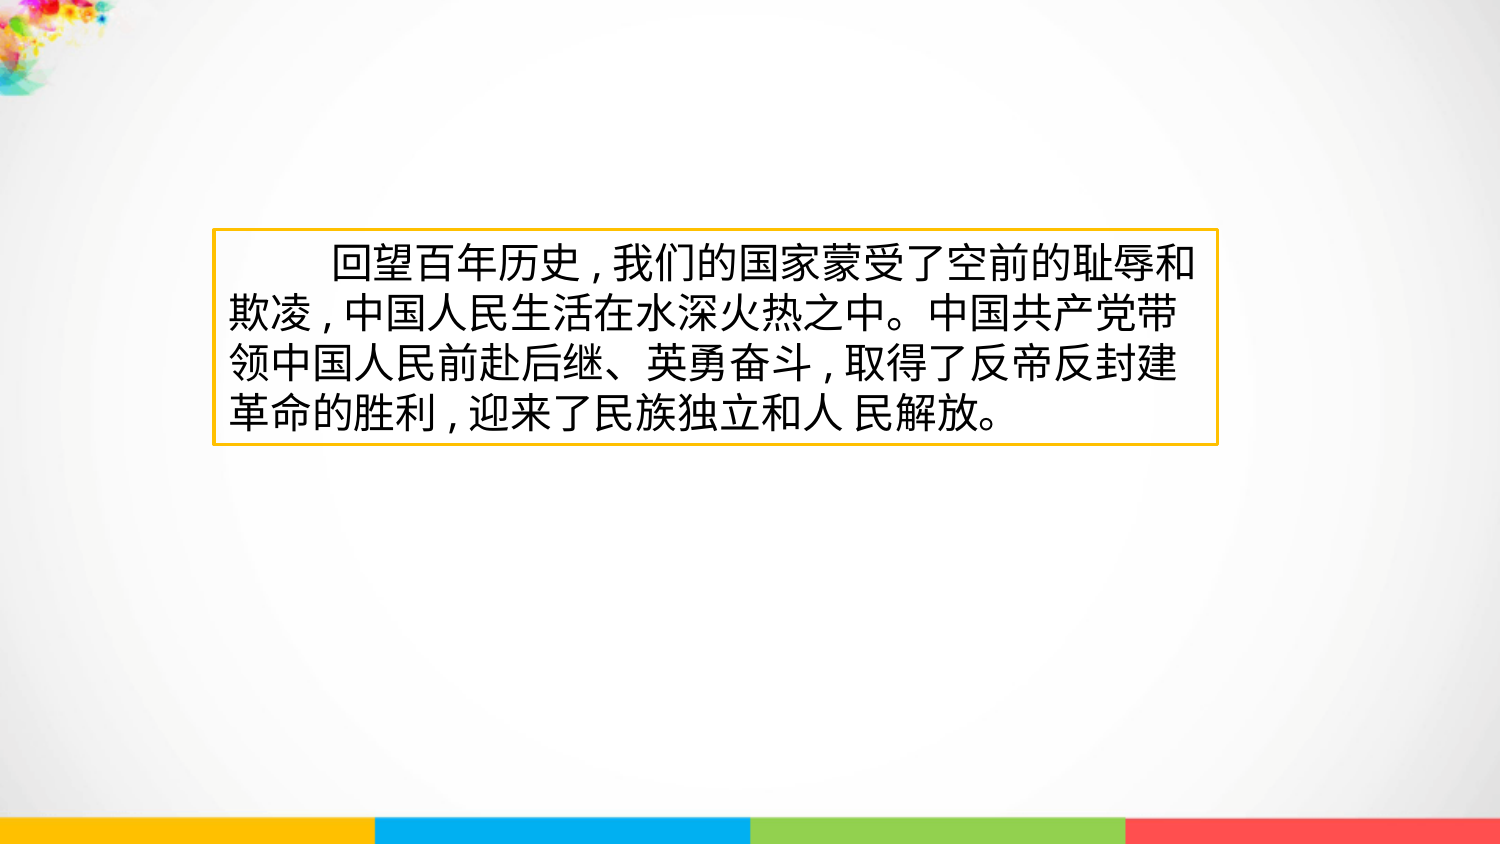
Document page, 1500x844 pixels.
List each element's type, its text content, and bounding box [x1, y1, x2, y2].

picture [0, 0, 1500, 844]
text_box 回望百年历史,我们的国家蒙受了空前的耻辱和欺凌,中国人民生活在水深火热之中。中国共产党带领中国人民前赴后继、英勇奋斗,取得了反帝反封建革命的胜利,迎来了民族独立和人 民解放。 [214, 229, 1218, 445]
